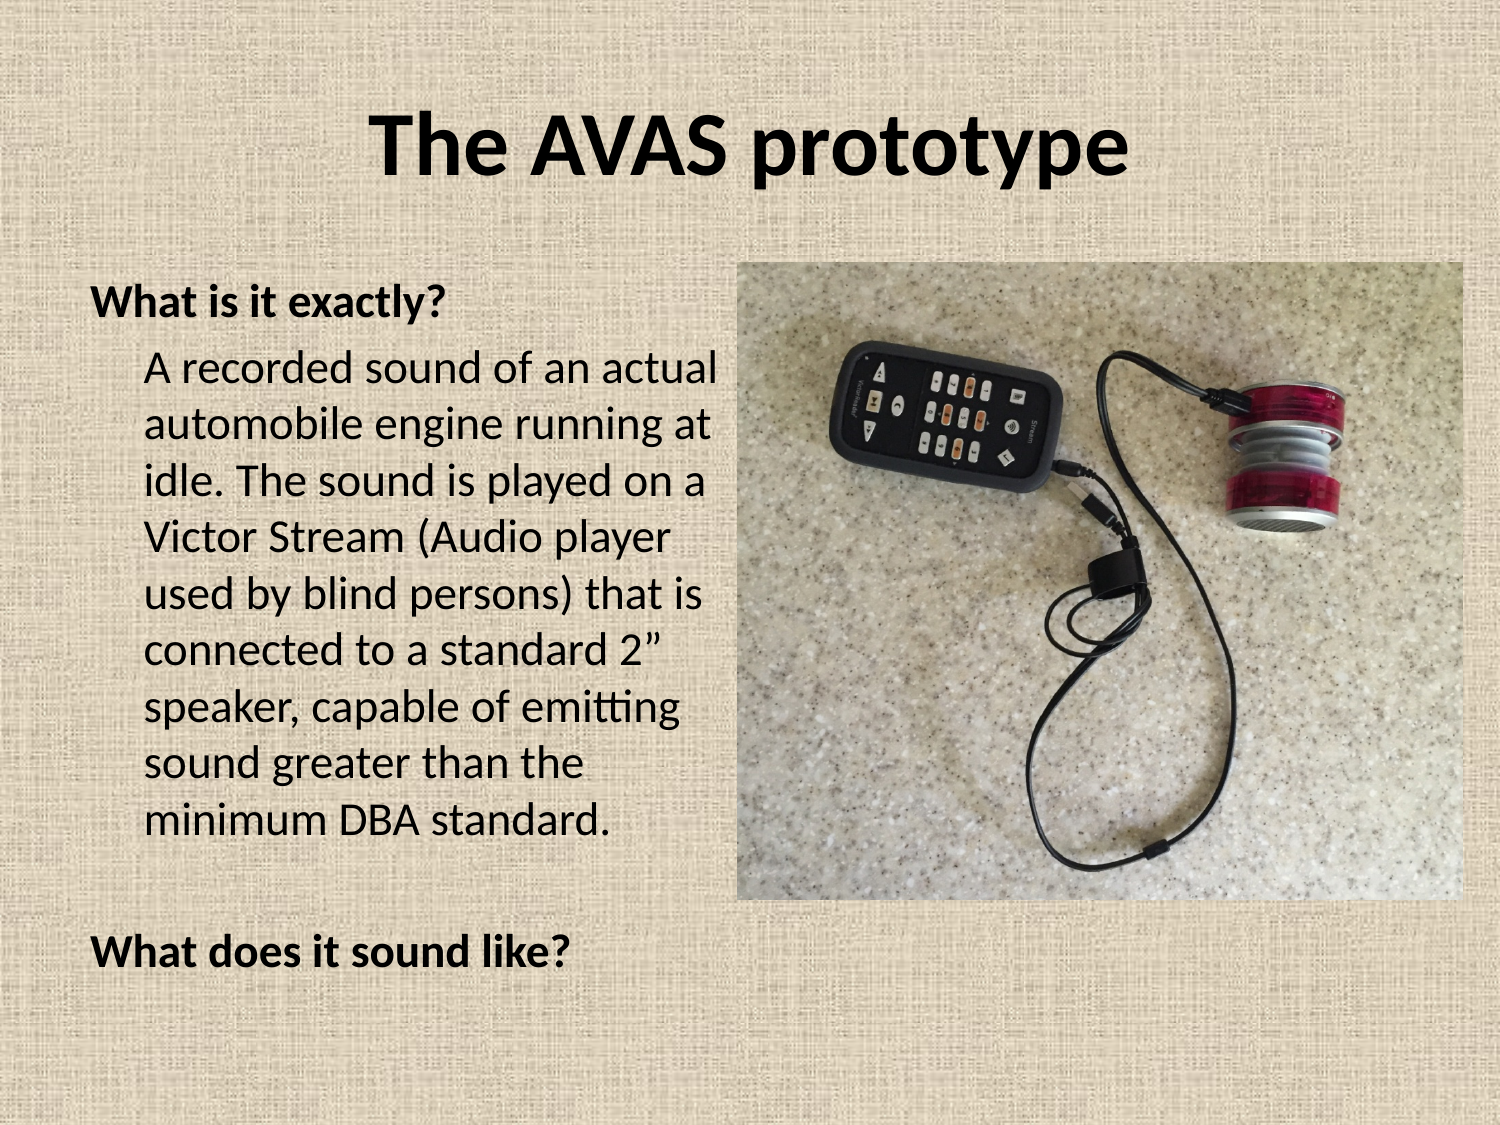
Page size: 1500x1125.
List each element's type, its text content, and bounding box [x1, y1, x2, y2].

title The AVAS prototype [75, 45, 1425, 233]
list What is it exactly? A recorded sound of an actual automobile engine running at idle. The sound is played on a Victor Stream (Audio player used by blind persons) that is connected to a standard 2” speaker, capable of emitting sound greater than the minimum DBA standard. What does it sound like? [75, 262, 738, 1005]
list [737, 262, 1463, 900]
picture [0, 0, 1500, 1125]
